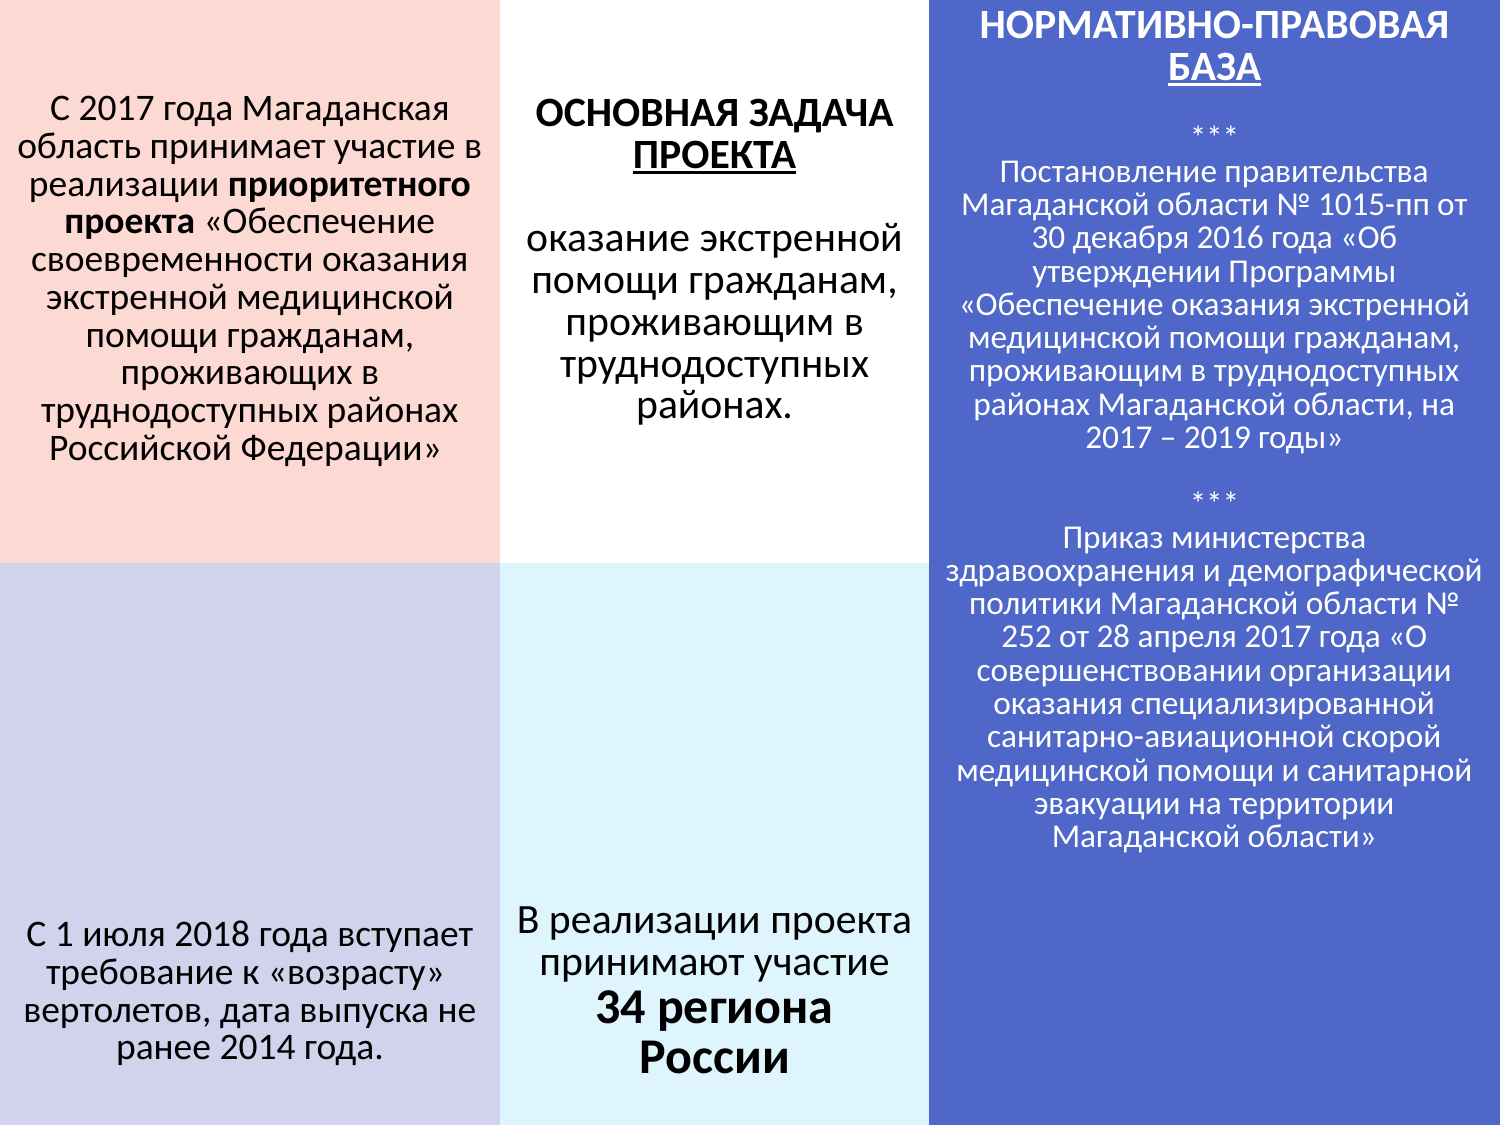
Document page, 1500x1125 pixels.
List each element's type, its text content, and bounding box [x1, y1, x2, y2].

table_header НОРМАТИВНО-ПРАВОВАЯ БАЗА *** Постановление правительства Магаданской области № 1015-пп от 30 декабря 2016 года «Об утверждении Программы «Обеспечение оказания экстренной медицинской помощи гражданам, проживающим в труднодоступных районах Магаданской области, на 2017 – 2019 годы» *** Приказ министерства здравоохранения и демографической политики Магаданской области № 252 от 28 апреля 2017 года «О совершенствовании организации оказания специализированной санитарно-авиационной скорой медицинской помощи и санитарной эвакуации на территории Магаданской области» [929, 0, 1500, 1125]
table_cell С 1 июля 2018 года вступает требование к «возрасту» вертолетов, дата выпуска не ранее 2014 года. [0, 563, 500, 1125]
table_header С 2017 года Магаданская область принимает участие в реализации приоритетного проекта «Обеспечение своевременности оказания экстренной медицинской помощи гражданам, проживающих в труднодоступных районах Российской Федерации» [0, 0, 500, 563]
table_header ОСНОВНАЯ ЗАДАЧА ПРОЕКТА оказание экстренной помощи гражданам, проживающим в труднодоступных районах. [500, 0, 929, 563]
table_cell В реализации проекта принимают участие 34 региона России [500, 563, 929, 1125]
